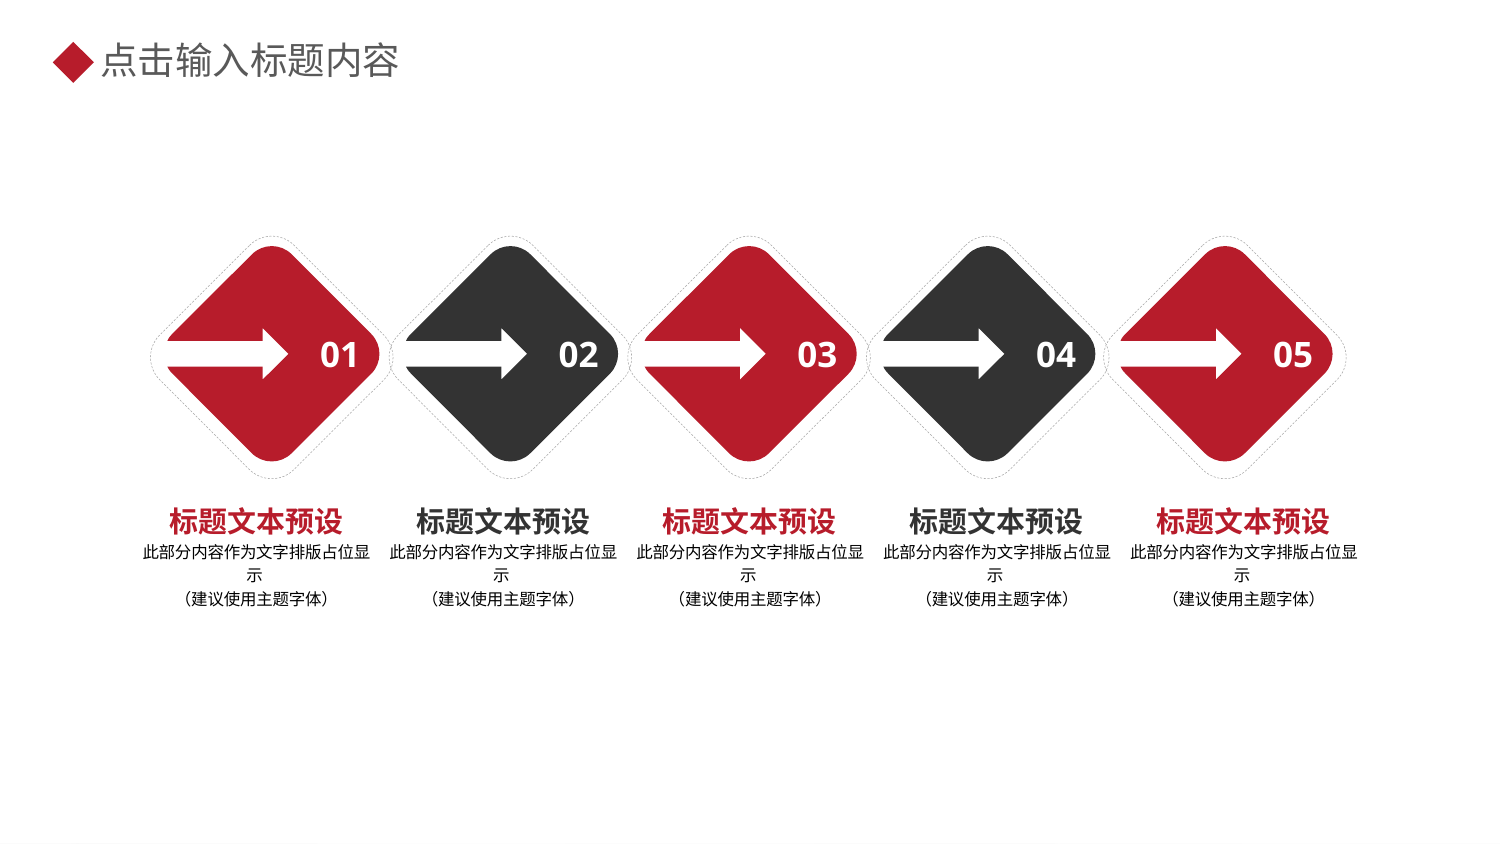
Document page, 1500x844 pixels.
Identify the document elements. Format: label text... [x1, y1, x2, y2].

text_box [941, 446, 1034, 481]
text_box [464, 446, 557, 481]
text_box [187, 269, 1324, 439]
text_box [134, 503, 1365, 609]
text_box [703, 446, 795, 481]
text_box 点击输入标题内容 [100, 28, 450, 91]
text_box [703, 234, 794, 267]
text_box [464, 234, 555, 267]
text_box [225, 446, 318, 481]
text_box [1179, 446, 1271, 481]
text_box [1327, 322, 1348, 393]
text_box [942, 234, 1032, 267]
text_box [148, 312, 182, 403]
text_box [50, 39, 96, 85]
text_box [1179, 234, 1269, 267]
text_box [226, 234, 316, 267]
